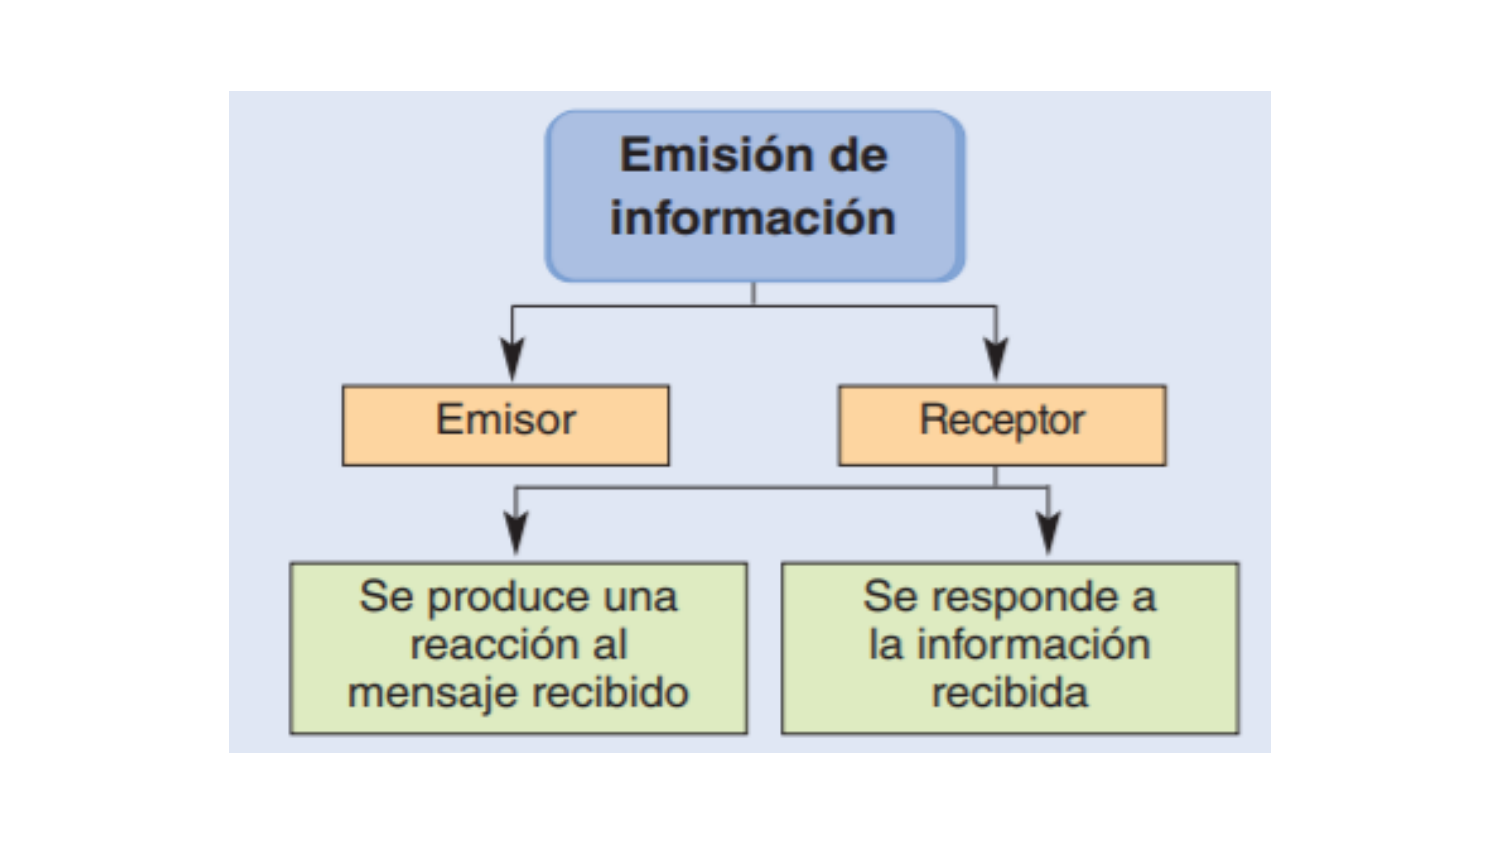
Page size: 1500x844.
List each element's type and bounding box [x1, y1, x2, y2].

picture [229, 91, 1271, 753]
